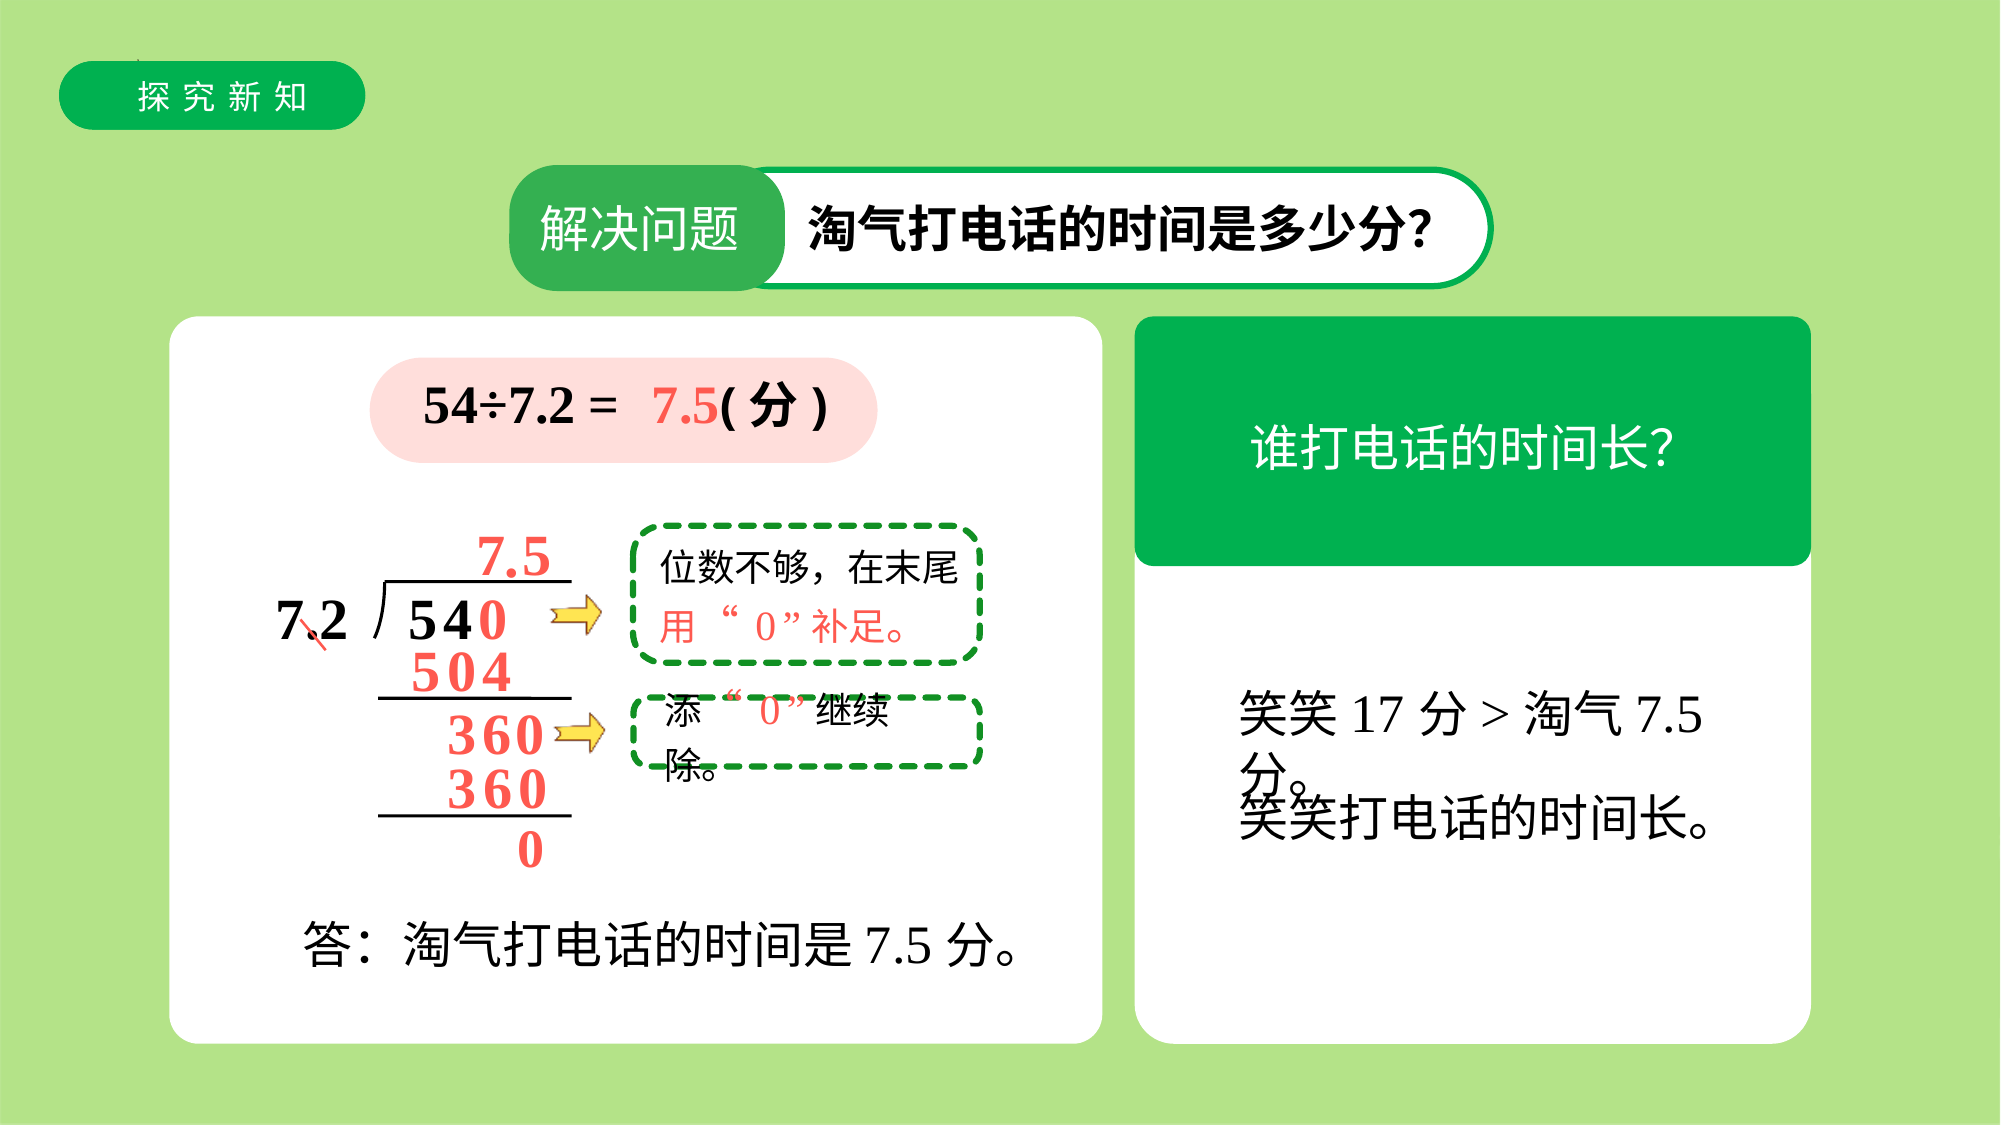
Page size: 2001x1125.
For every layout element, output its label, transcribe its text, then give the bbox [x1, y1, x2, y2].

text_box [1134, 316, 1812, 1044]
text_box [632, 525, 980, 663]
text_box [169, 316, 1103, 1044]
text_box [300, 619, 326, 651]
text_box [633, 681, 980, 779]
picture [0, 0, 2001, 1125]
text_box 探究新知 [111, 68, 333, 124]
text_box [260, 573, 518, 660]
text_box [509, 165, 1491, 291]
